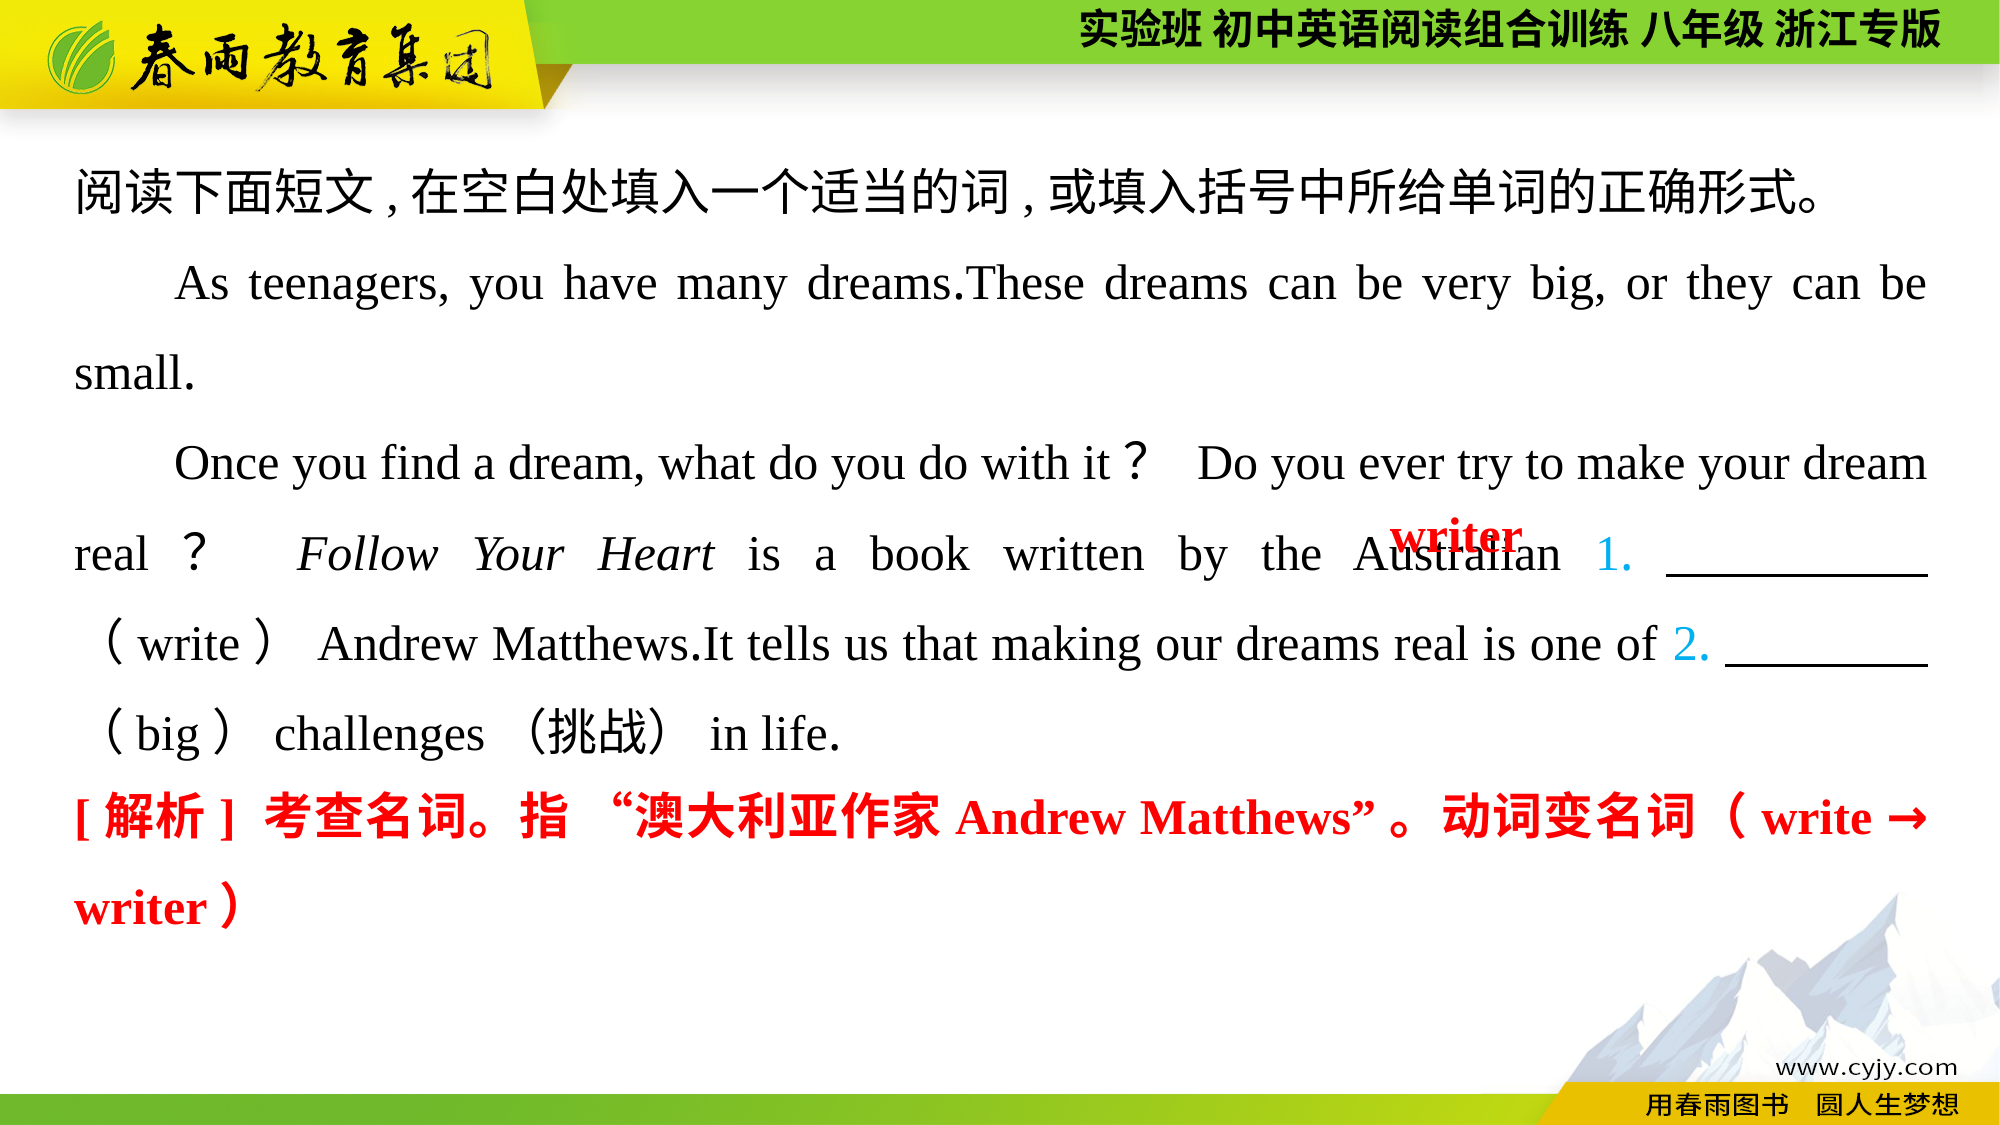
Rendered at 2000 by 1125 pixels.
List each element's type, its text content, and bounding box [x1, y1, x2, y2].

picture [0, 0, 2000, 1125]
text_box writer [1362, 494, 1539, 570]
list 阅读下面短文,在空白处填入一个适当的词,或填入括号中所给单词的正确形式。 As teenagers, you have many dreams.These dreams can be very big, or they can be small. Once you find a dream, what do you do with it？ Do you ever try to make your dream real？ Follow Your Heart is a book written by the Australian 1. （write）Andrew Matthews.It tells us that making our dreams real is one of 2. （big）challenges（挑战）in life. [59, 122, 1944, 746]
text_box [解析] 考查名词。指 “澳大利亚作家Andrew Matthews”。动词变名词（write → writer） [59, 746, 1944, 942]
